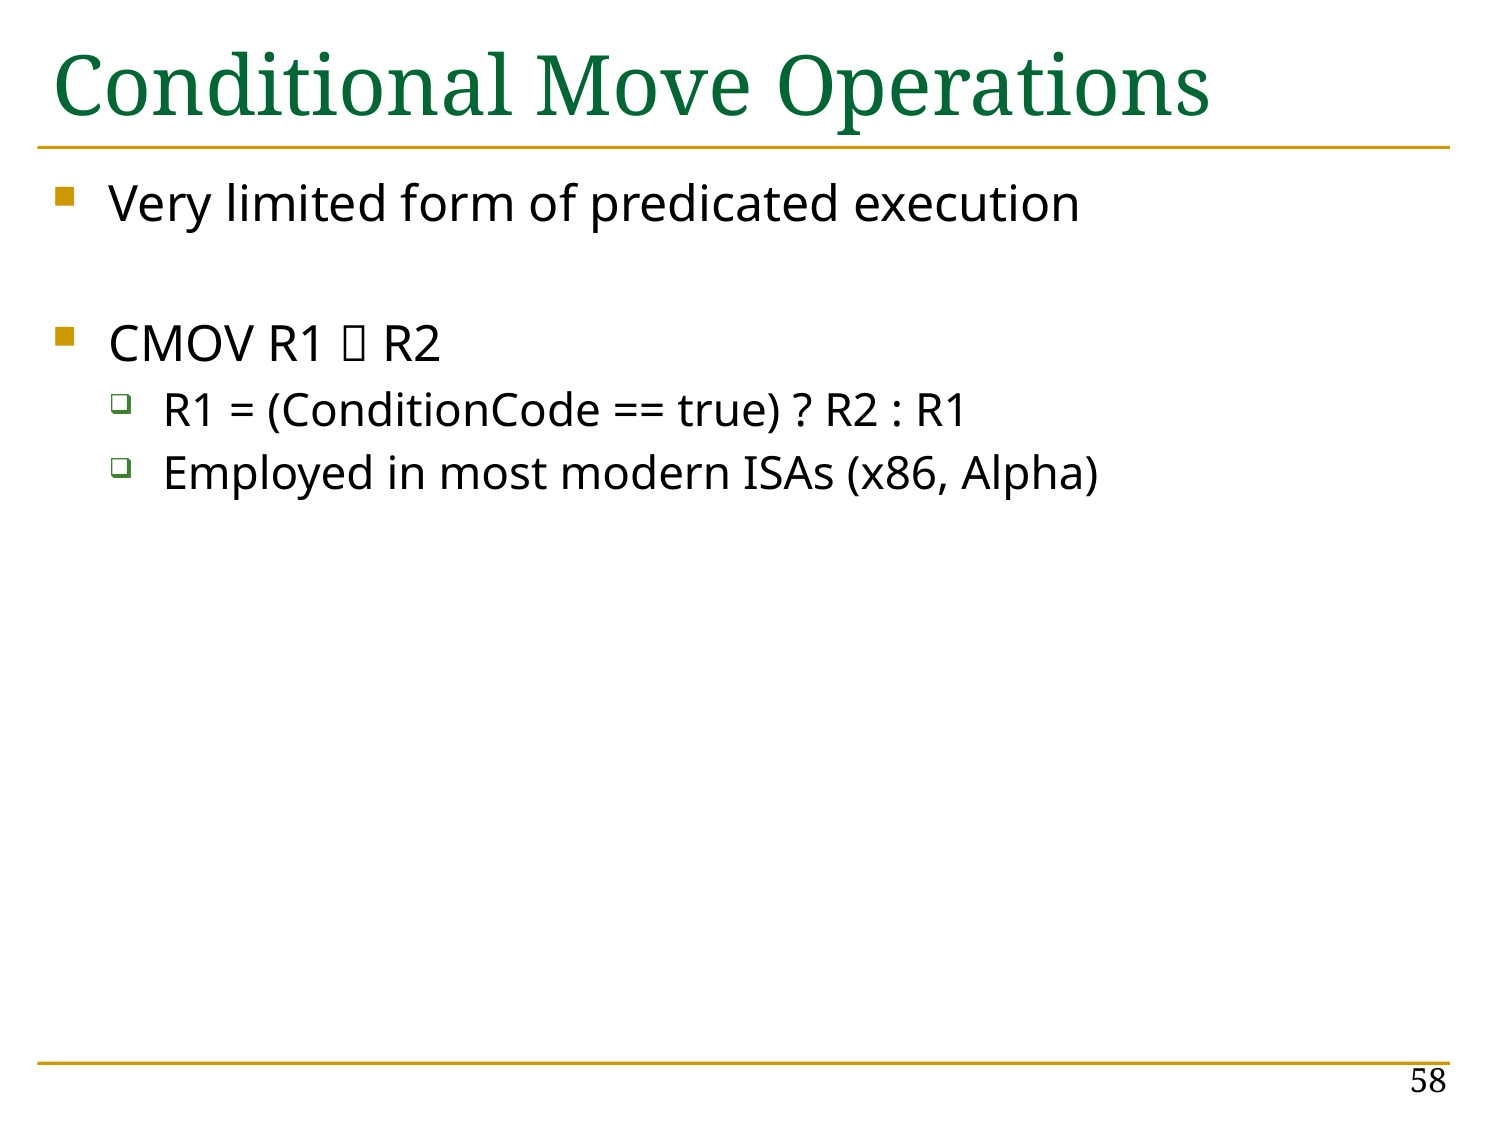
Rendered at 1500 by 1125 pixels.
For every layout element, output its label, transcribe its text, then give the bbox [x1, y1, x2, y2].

list Very limited form of predicated execution CMOV R1  R2 R1 = (ConditionCode == true) ? R2 : R1 Employed in most modern ISAs (x86, Alpha) [37, 163, 1450, 1016]
title Conditional Move Operations [37, 24, 1450, 163]
slide_number 58 [1111, 1036, 1462, 1112]
